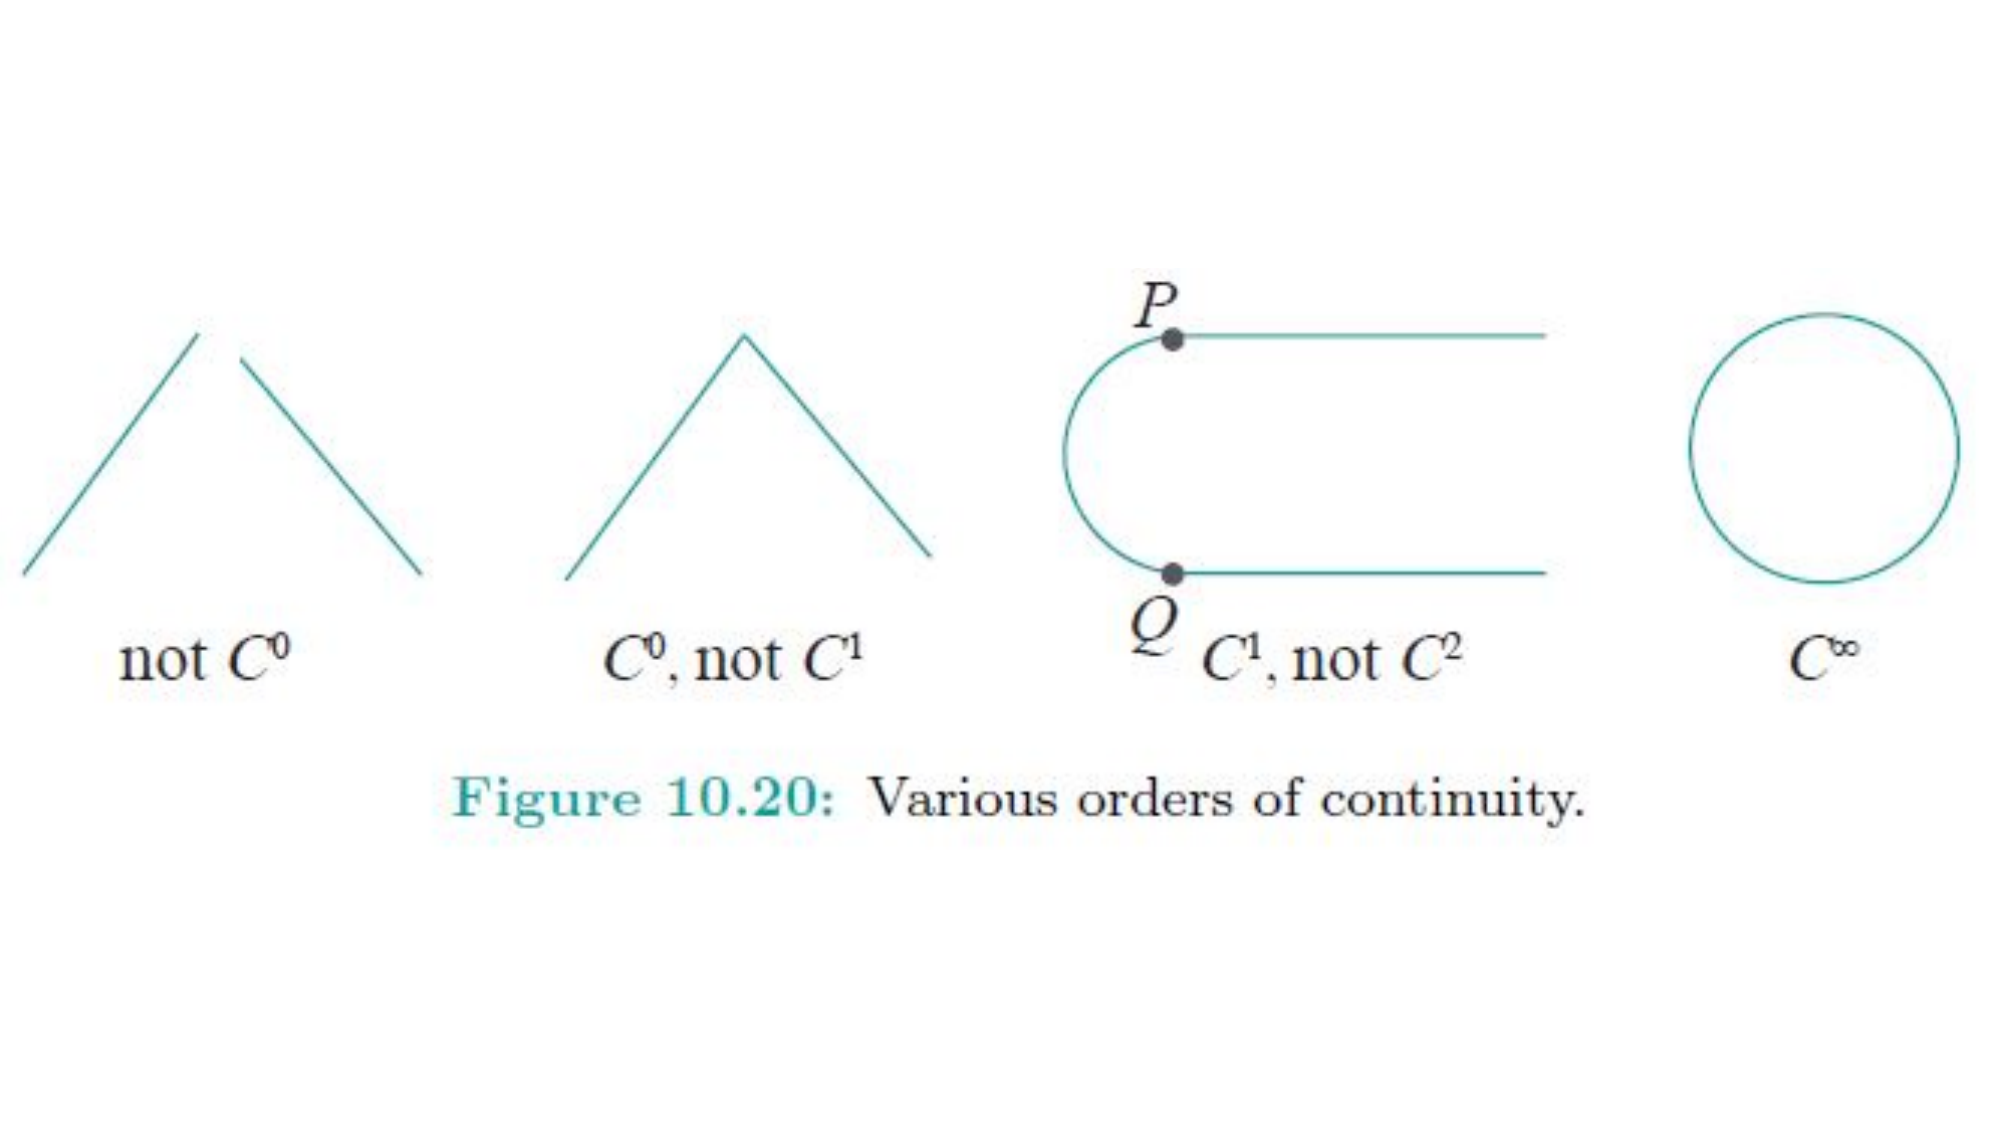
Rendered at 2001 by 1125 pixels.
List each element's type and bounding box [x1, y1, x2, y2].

picture [0, 268, 2000, 856]
